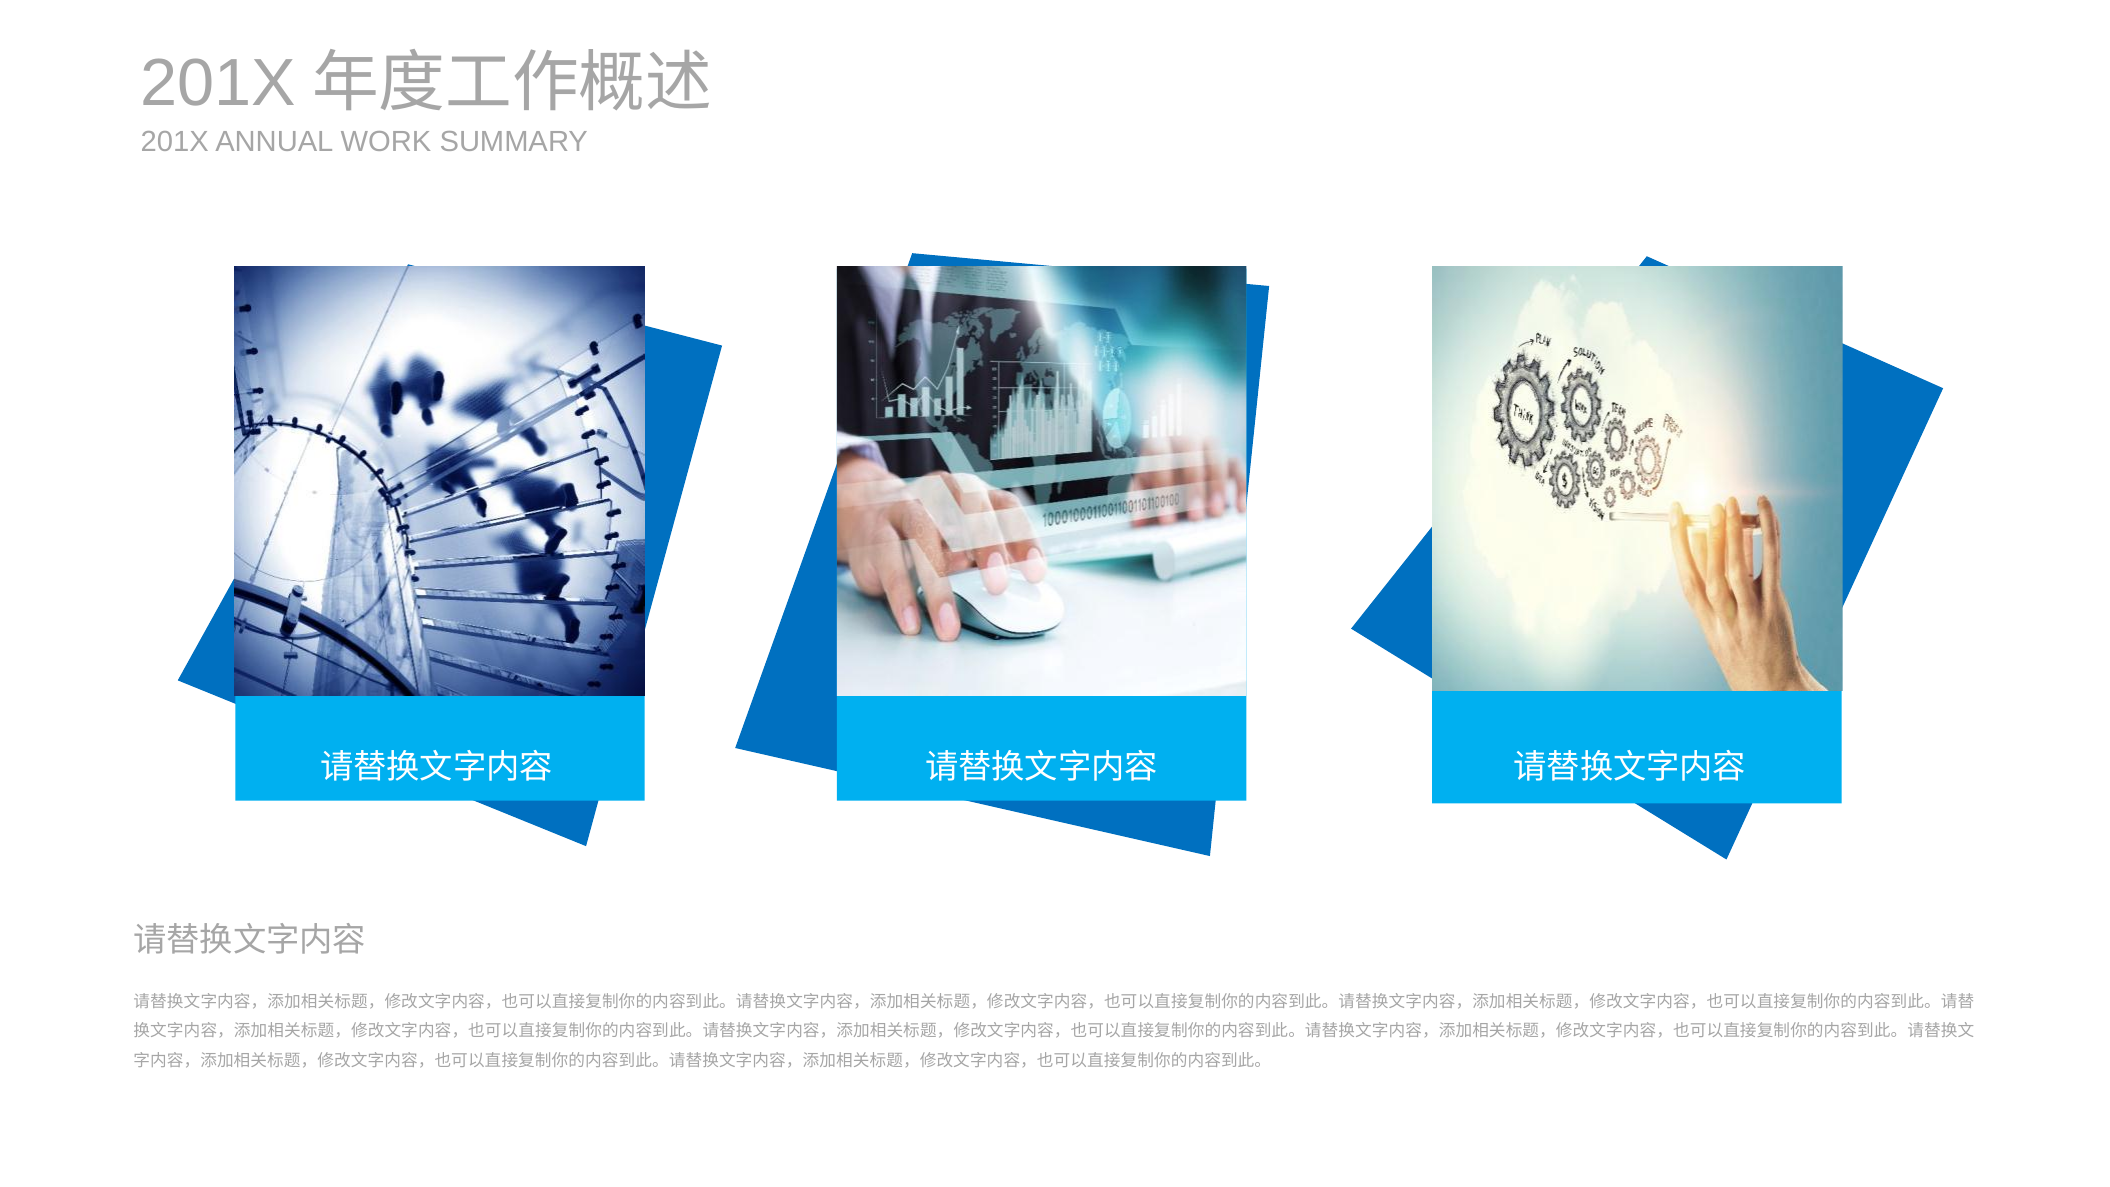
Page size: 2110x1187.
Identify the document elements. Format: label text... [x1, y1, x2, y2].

text_box 201X年度工作概述 [140, 38, 789, 119]
text_box 请替换文字内容 [925, 725, 1159, 786]
text_box [1844, 344, 1944, 604]
text_box [1636, 804, 1752, 860]
text_box [1432, 692, 1842, 804]
text_box [1639, 256, 1667, 265]
text_box 请替换文字内容 [1513, 725, 1747, 786]
text_box [735, 466, 836, 771]
text_box [474, 801, 599, 847]
text_box [1431, 265, 1844, 692]
text_box [907, 253, 1041, 265]
text_box [1351, 527, 1431, 678]
text_box 201X ANNUAL WORK SUMMARY [140, 122, 602, 158]
text_box [968, 801, 1216, 857]
text_box [836, 697, 1247, 801]
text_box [133, 918, 1977, 1072]
text_box [233, 265, 646, 697]
text_box 请替换文字内容 [320, 725, 554, 786]
text_box [177, 580, 235, 704]
text_box [646, 325, 723, 626]
text_box [1247, 283, 1270, 500]
text_box [235, 697, 645, 801]
text_box [836, 265, 1247, 697]
